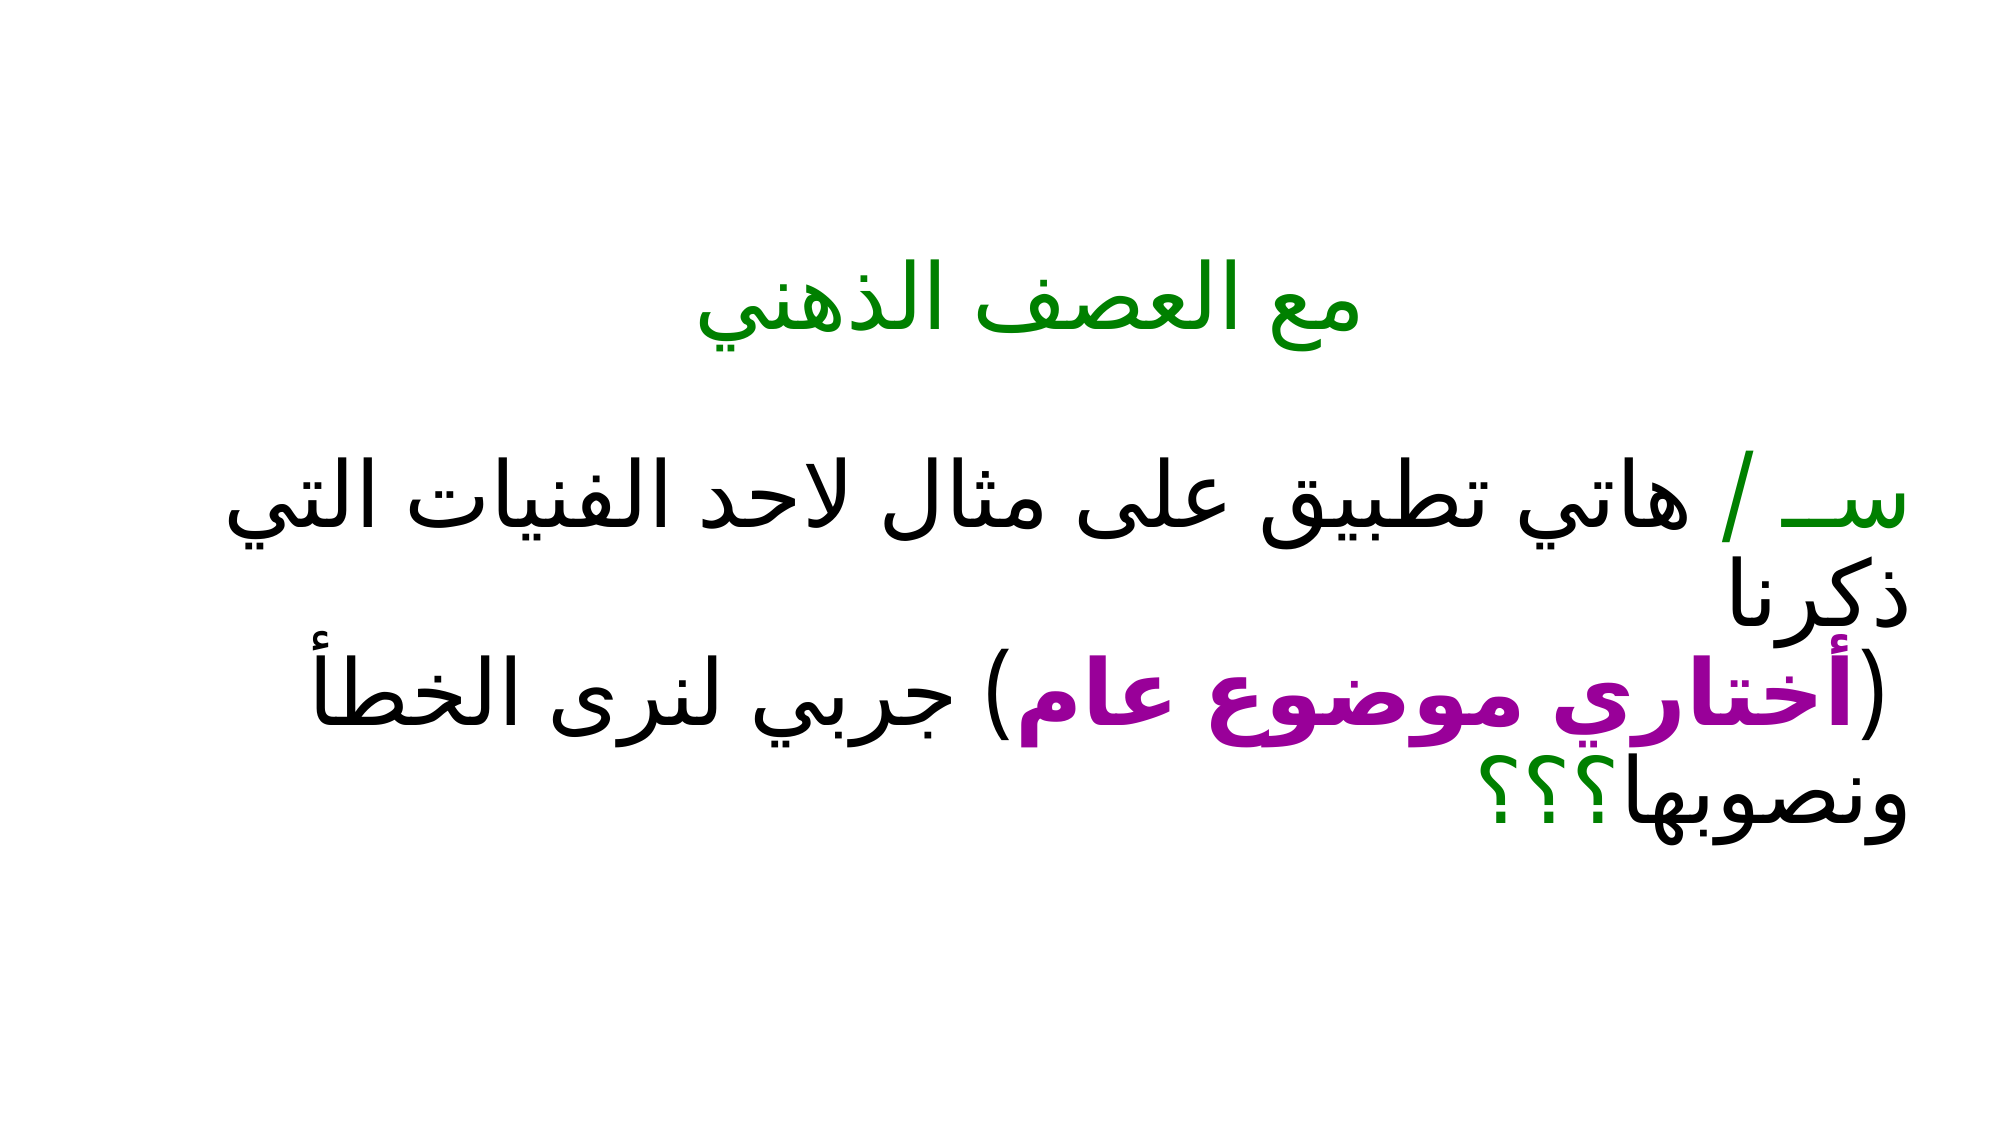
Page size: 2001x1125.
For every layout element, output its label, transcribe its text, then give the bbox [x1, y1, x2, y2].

title مع العصف الذهني ســ / هاتي تطبيق على مثال لاحد الفنيات التي ذكرنا (أختاري موضوع عام) جربي لنرى الخطأ ونصوبها؟؟؟ [32, 57, 1928, 1037]
